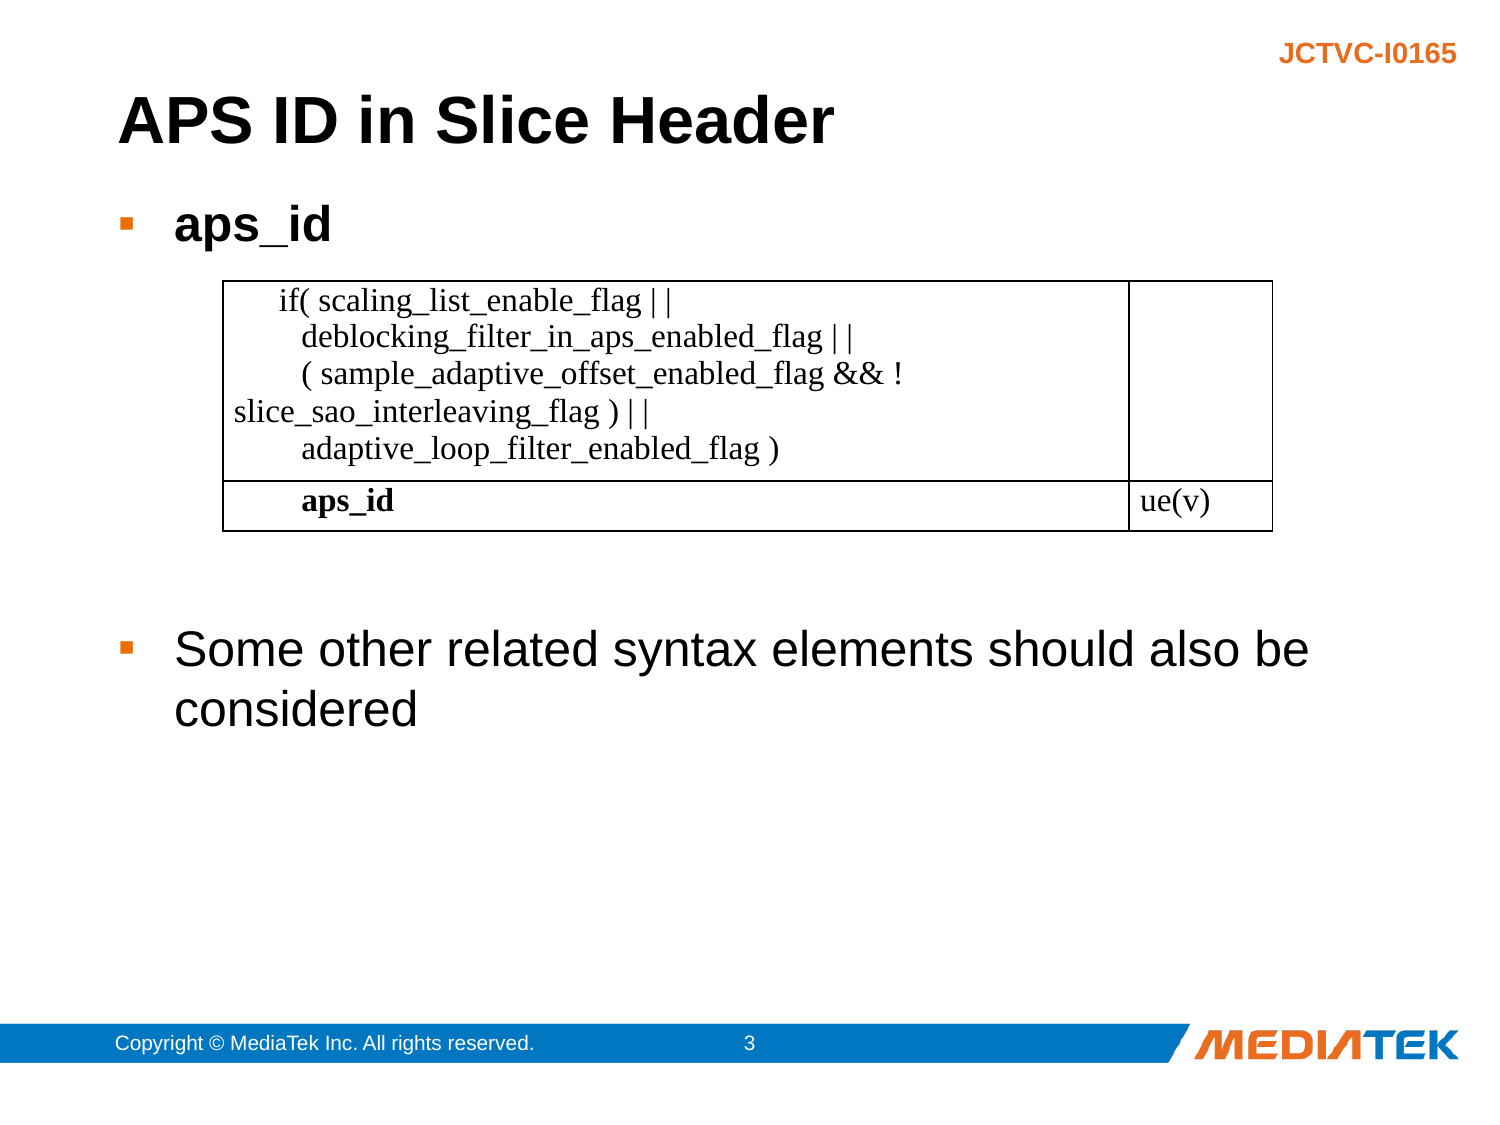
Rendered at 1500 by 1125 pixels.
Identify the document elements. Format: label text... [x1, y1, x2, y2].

footer Copyright © MediaTek Inc. All rights reserved. [99, 1022, 573, 1090]
table_cell ue(v) [1130, 482, 1272, 530]
picture [789, 1023, 1459, 1063]
table_header if( scaling_list_enable_flag | | deblocking_filter_in_aps_enabled_flag | | ( sample_adaptive_offset_enabled_flag && !slice_sao_interleaving_flag ) | | adaptive_loop_filter_enabled_flag ) [224, 282, 1128, 480]
table_cell aps_id [224, 482, 1128, 530]
title APS ID in Slice Header [101, 62, 1425, 172]
table_header [1130, 282, 1272, 480]
picture [0, 1023, 99, 1063]
list aps_id Some other related syntax elements should also be considered [102, 184, 1425, 998]
picture [573, 1023, 711, 1063]
slide_number 2 [711, 1022, 789, 1090]
